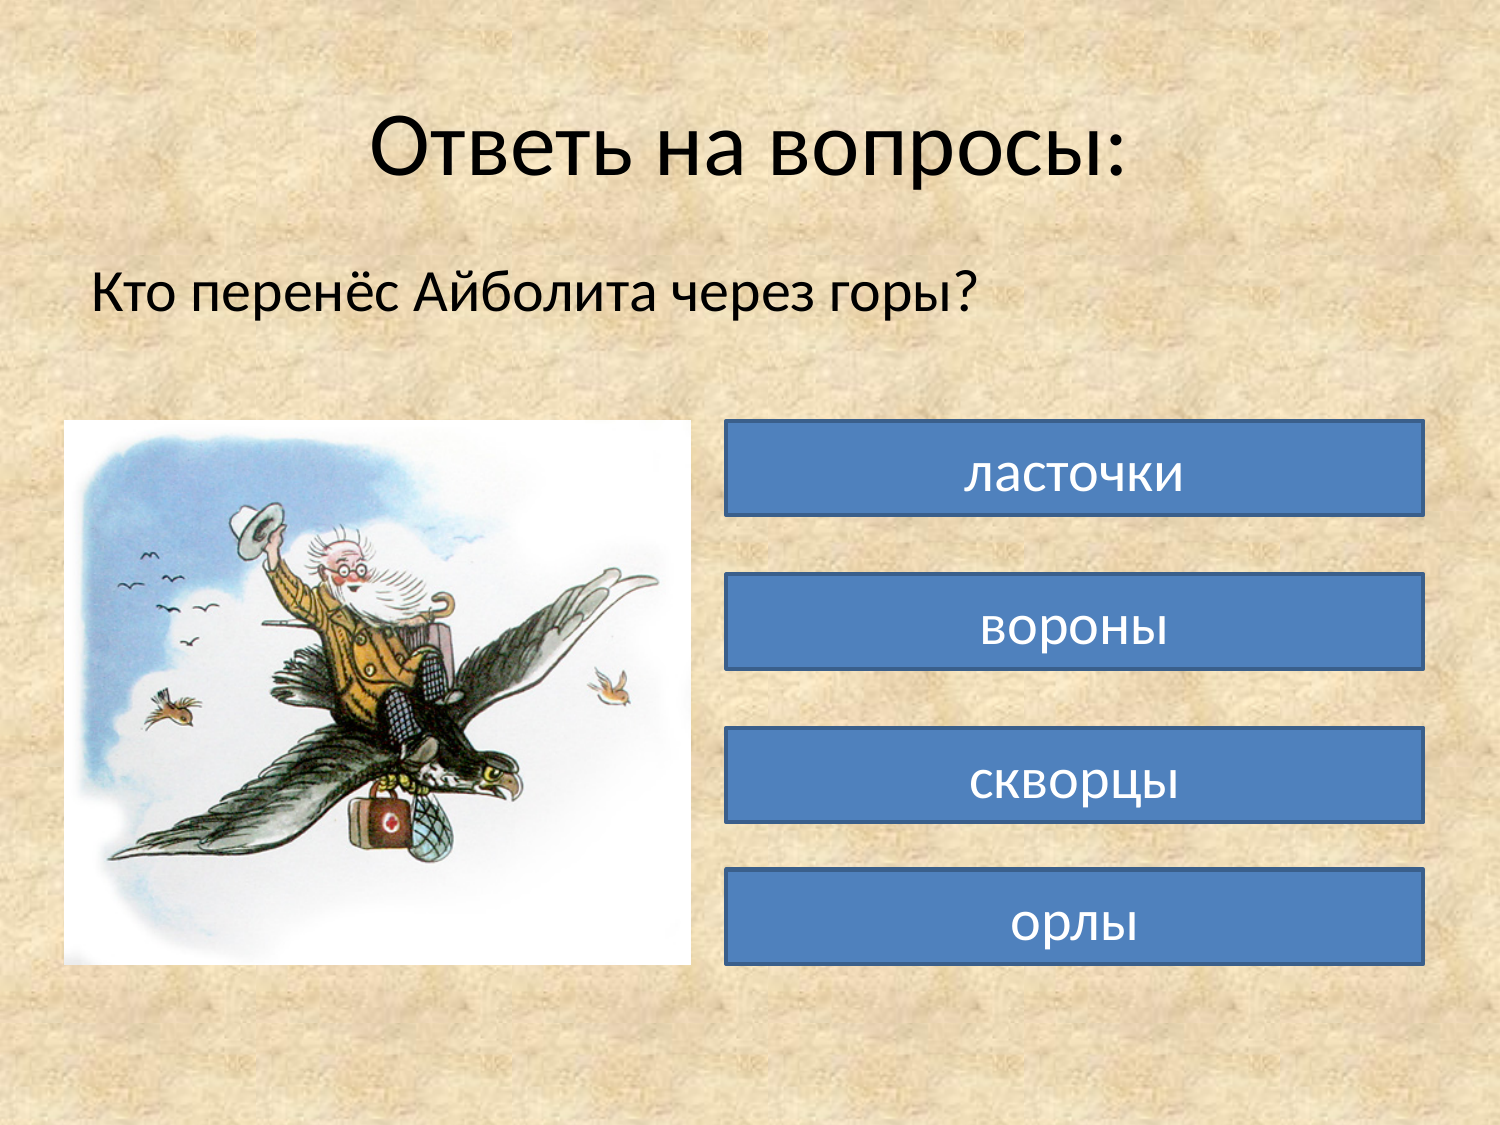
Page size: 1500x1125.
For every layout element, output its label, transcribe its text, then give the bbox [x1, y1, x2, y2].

text_box скворцы [724, 726, 1425, 824]
text_box ласточки [724, 419, 1425, 517]
title Ответь на вопросы: [75, 45, 1425, 233]
list Кто перенёс Айболита через горы? [76, 243, 1427, 331]
text_box орлы [724, 867, 1425, 966]
text_box вороны [724, 572, 1425, 671]
picture [0, 0, 1500, 1125]
